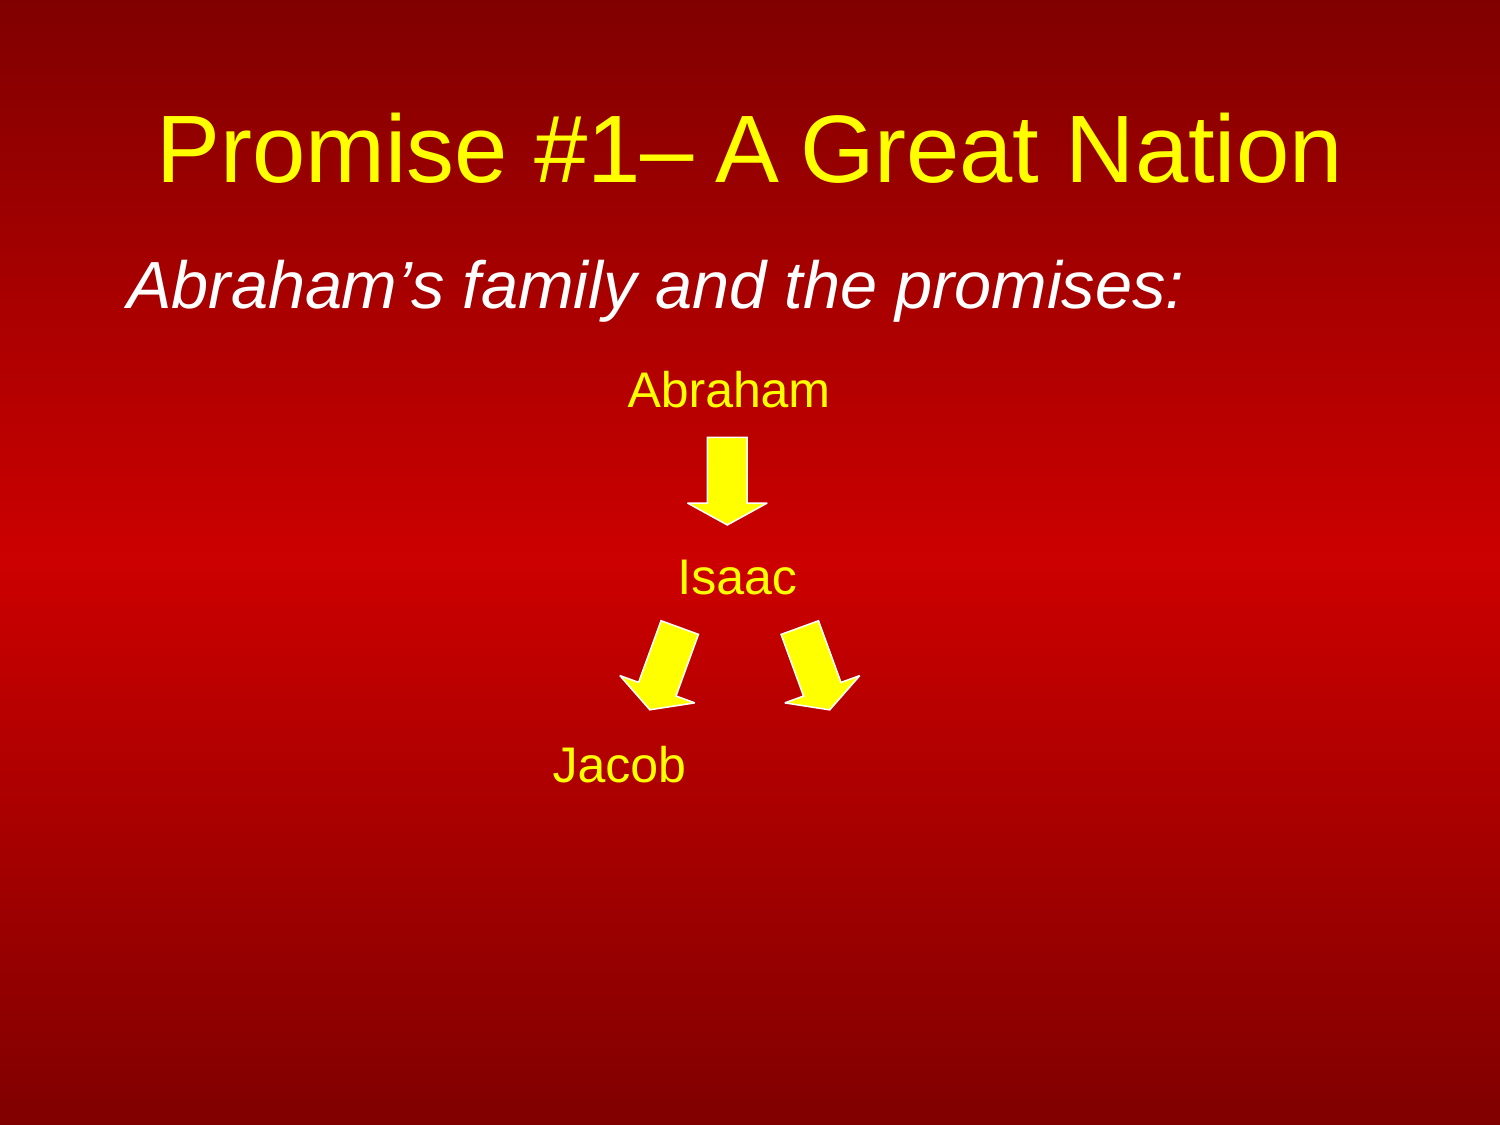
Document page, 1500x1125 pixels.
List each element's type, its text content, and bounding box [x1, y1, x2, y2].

text_box [687, 437, 768, 525]
list Abraham’s family and the promises: [112, 249, 1388, 338]
title Promise #1– A Great Nation [37, 50, 1463, 238]
text_box [781, 620, 860, 710]
text_box Jacob [537, 724, 701, 800]
text_box Abraham [612, 349, 846, 425]
text_box Isaac [662, 537, 812, 613]
text_box [619, 620, 699, 710]
